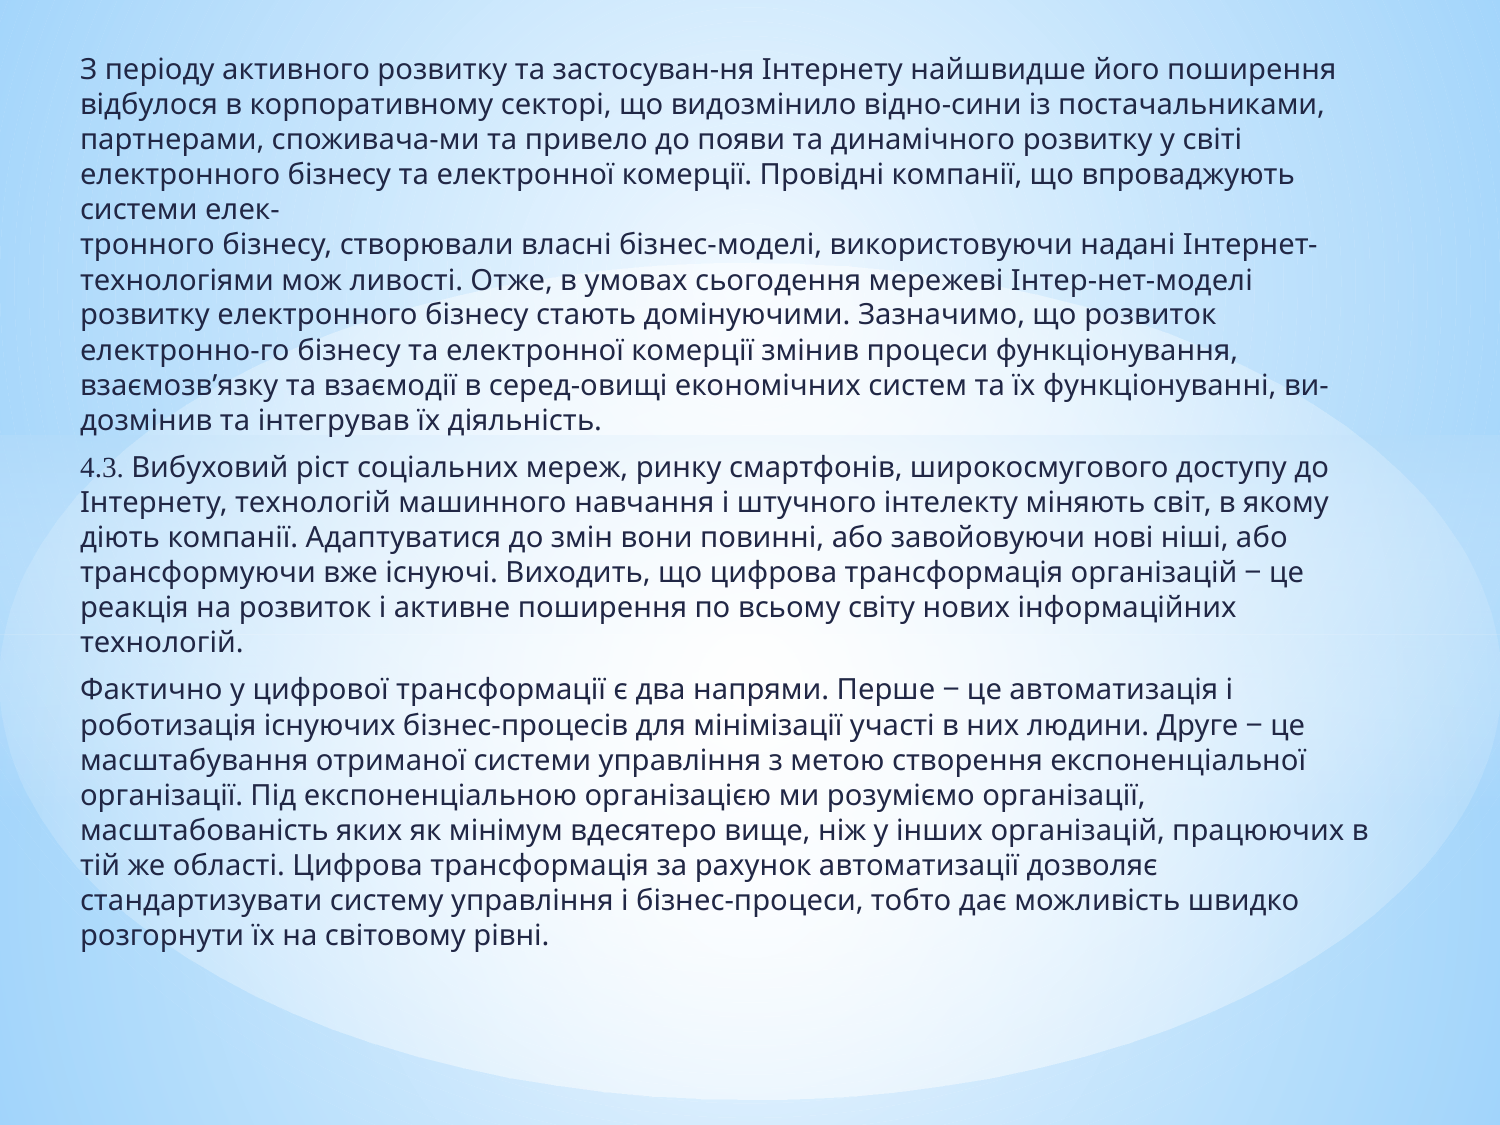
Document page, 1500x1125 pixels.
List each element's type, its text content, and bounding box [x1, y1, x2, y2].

subtitle З періоду активного розвитку та застосуван-ня Інтернету найшвидше його поширення відбулося в корпоративному секторі, що видозмінило відно-сини із постачальниками, партнерами, споживача-ми та привело до появи та динамічного розвитку у світі електронного бізнесу та електронної комерції. Провідні компанії, що впроваджують системи елек- тронного бізнесу, створювали власні бізнес-моделі, використовуючи надані Інтернет-технологіями мож ливості. Отже, в умовах сьогодення мережеві Інтер-нет-моделі розвитку електронного бізнесу стають домінуючими. Зазначимо, що розвиток електронно-го бізнесу та електронної комерції змінив процеси функціонування, взаємозв’язку та взаємодії в серед-овищі економічних систем та їх функціонуванні, ви-дозмінив та інтегрував їх діяльність. 4.3. Вибуховий ріст соціальних мереж, ринку смартфонів, широкосмугового доступу до Інтернету, технологій машинного навчання і штучного інтелекту міняють світ, в якому діють компанії. Адаптуватися до змін вони повинні, або завойовуючи нові ніші, або трансформуючи вже існуючі. Виходить, що цифрова трансформація організацій ‒ це реакція на розвиток і активне поширення по всьому світу нових інформаційних технологій. Фактично у цифрової трансформації є два напрями. Перше ‒ це автоматизація і роботизація існуючих бізнес-процесів для мінімізації участі в них людини. Друге ‒ це масштабування отриманої системи управління з метою створення експоненціальної організації. Під експоненціальною організацією ми розуміємо організації, масштабованість яких як мінімум вдесятеро вище, ніж у інших організацій, працюючих в тій же області. Цифрова трансформація за рахунок автоматизації дозволяє стандартизувати систему управління і бізнес-процеси, тобто дає можливість швидко розгорнути їх на світовому рівні. [64, 42, 1388, 1071]
